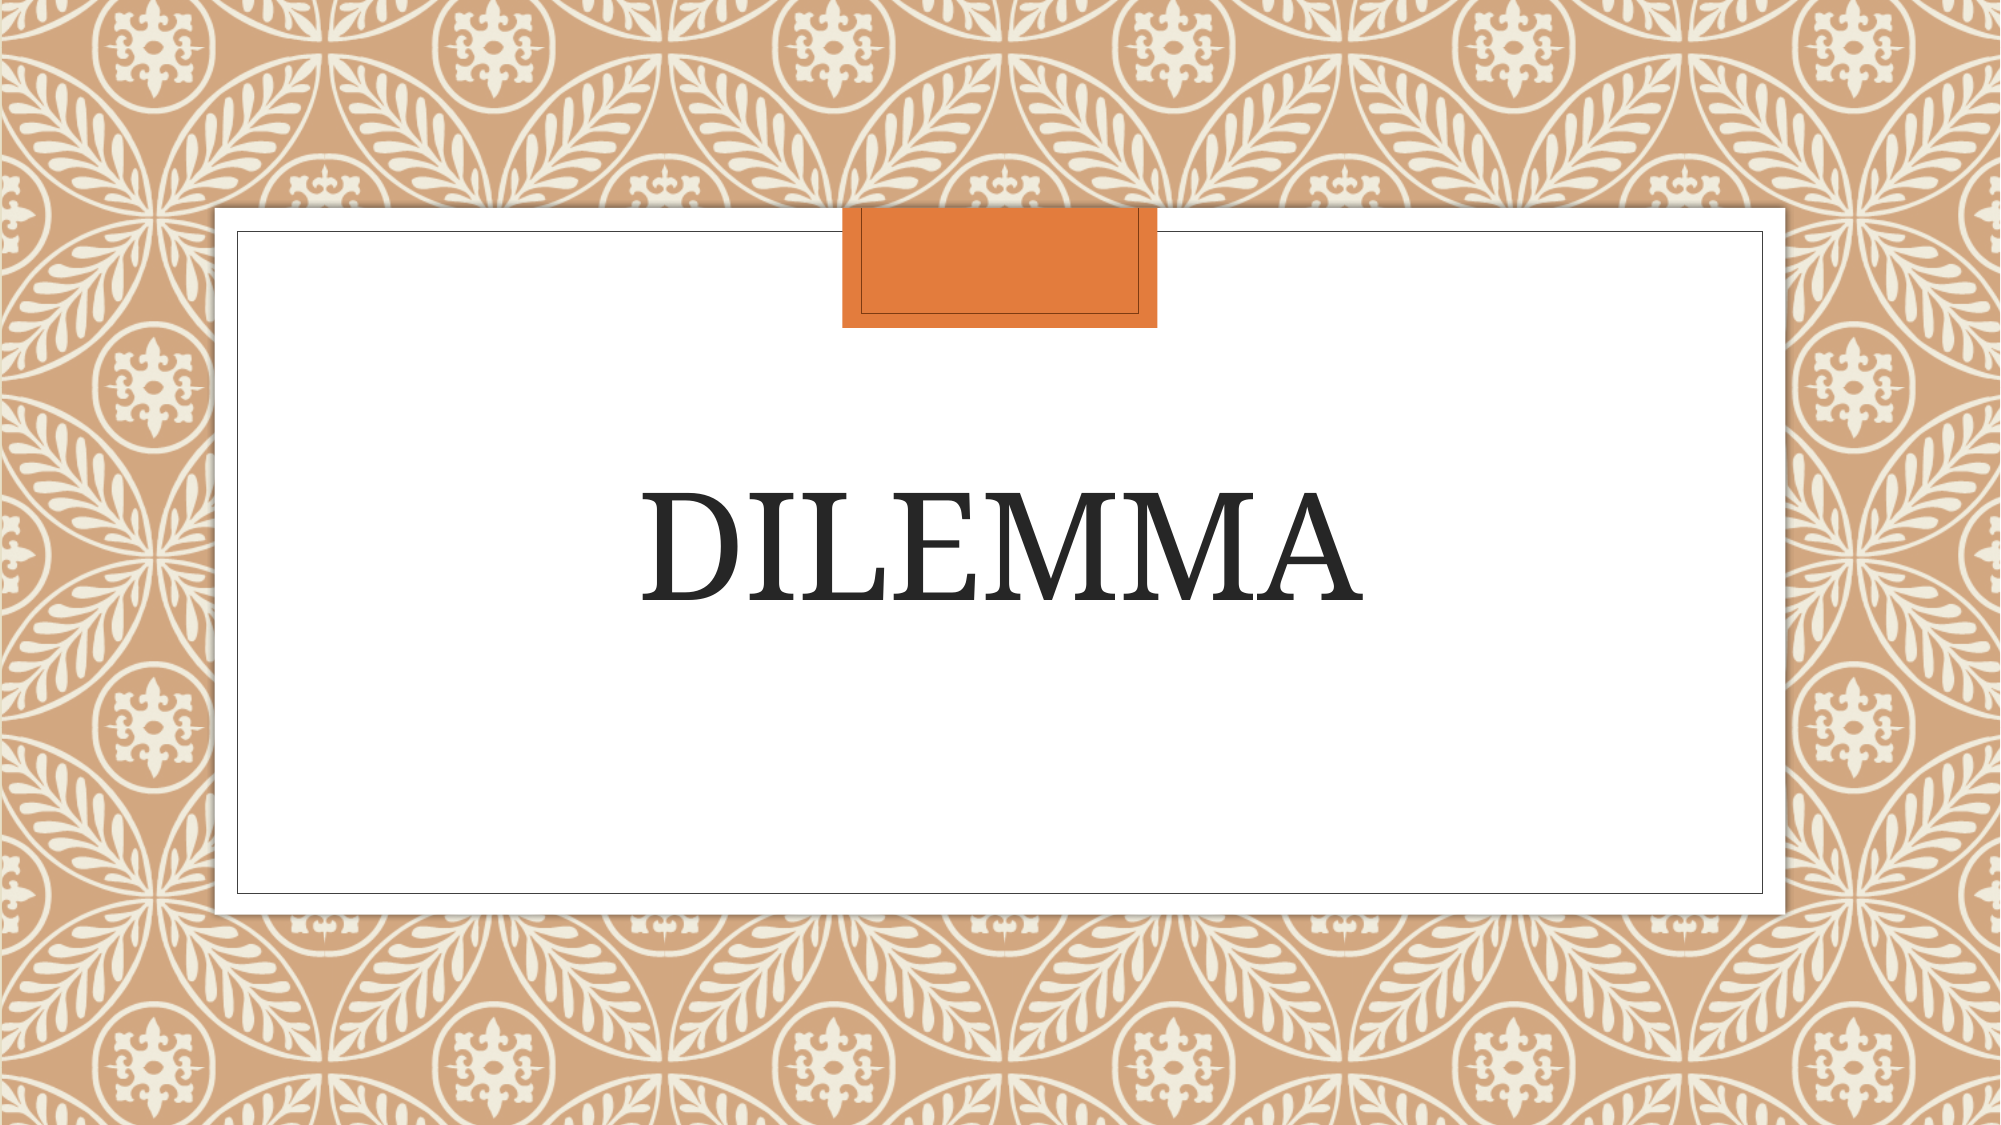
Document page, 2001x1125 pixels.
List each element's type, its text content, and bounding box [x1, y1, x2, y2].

title Dilemma [256, 343, 1745, 769]
